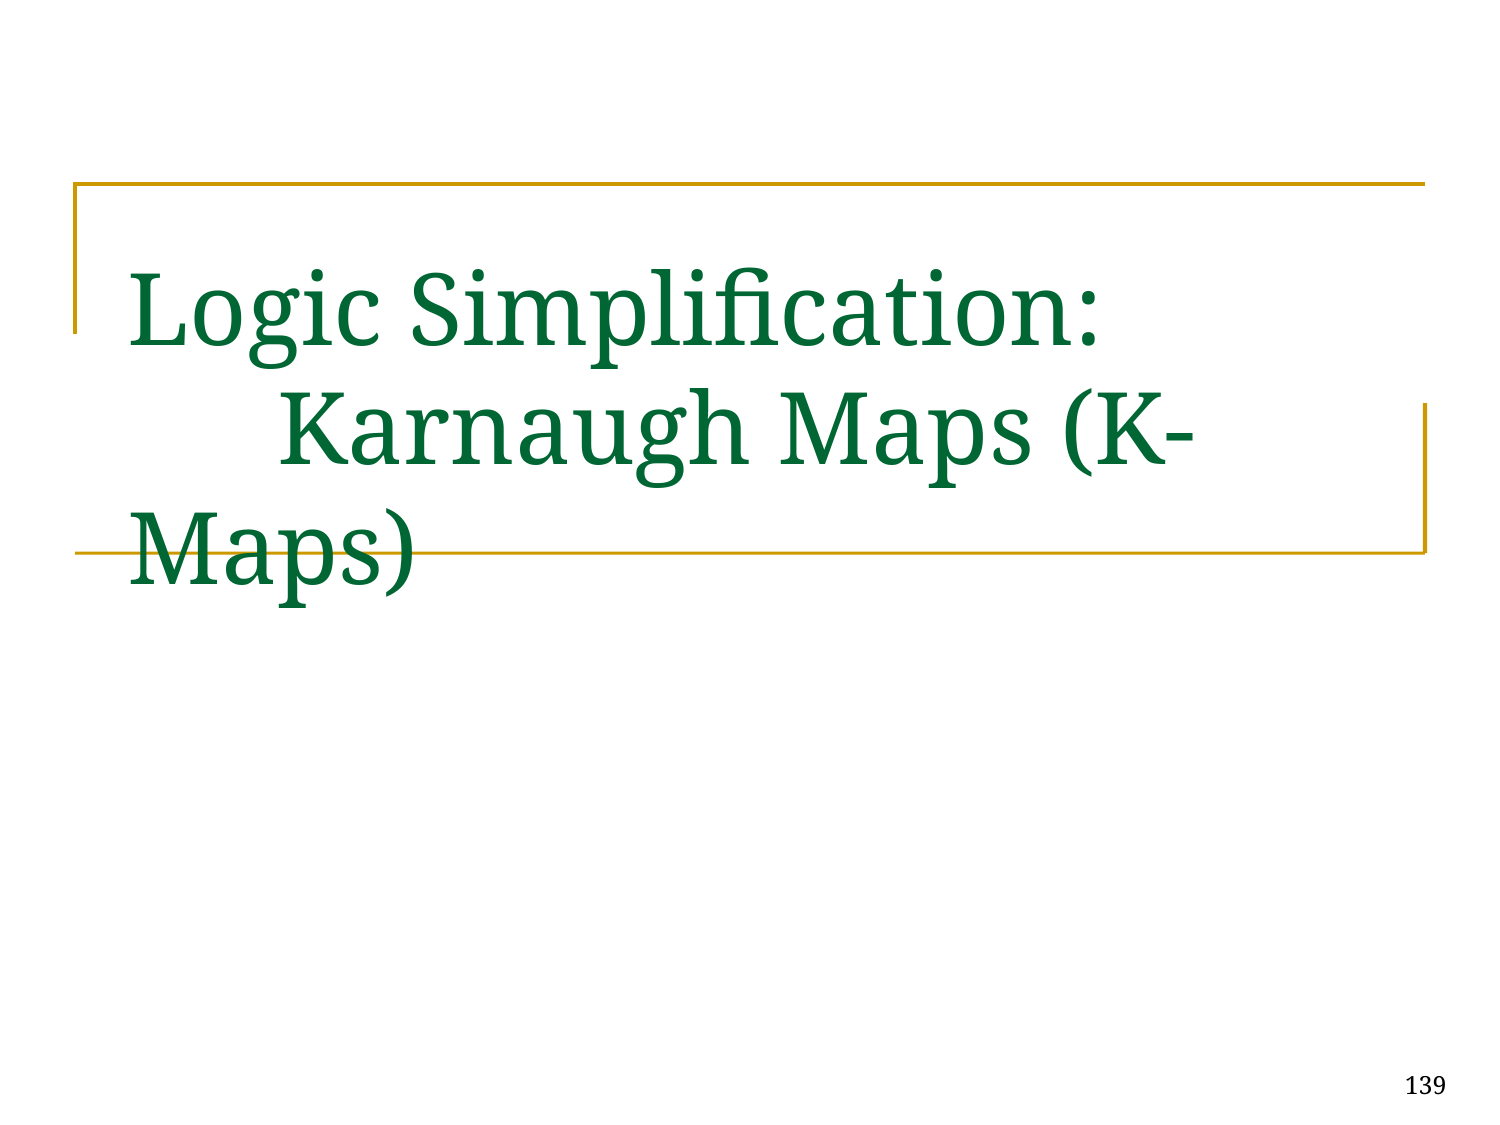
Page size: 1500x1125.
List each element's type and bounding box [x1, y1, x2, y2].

title [112, 237, 1413, 525]
slide_number [1111, 1036, 1462, 1112]
